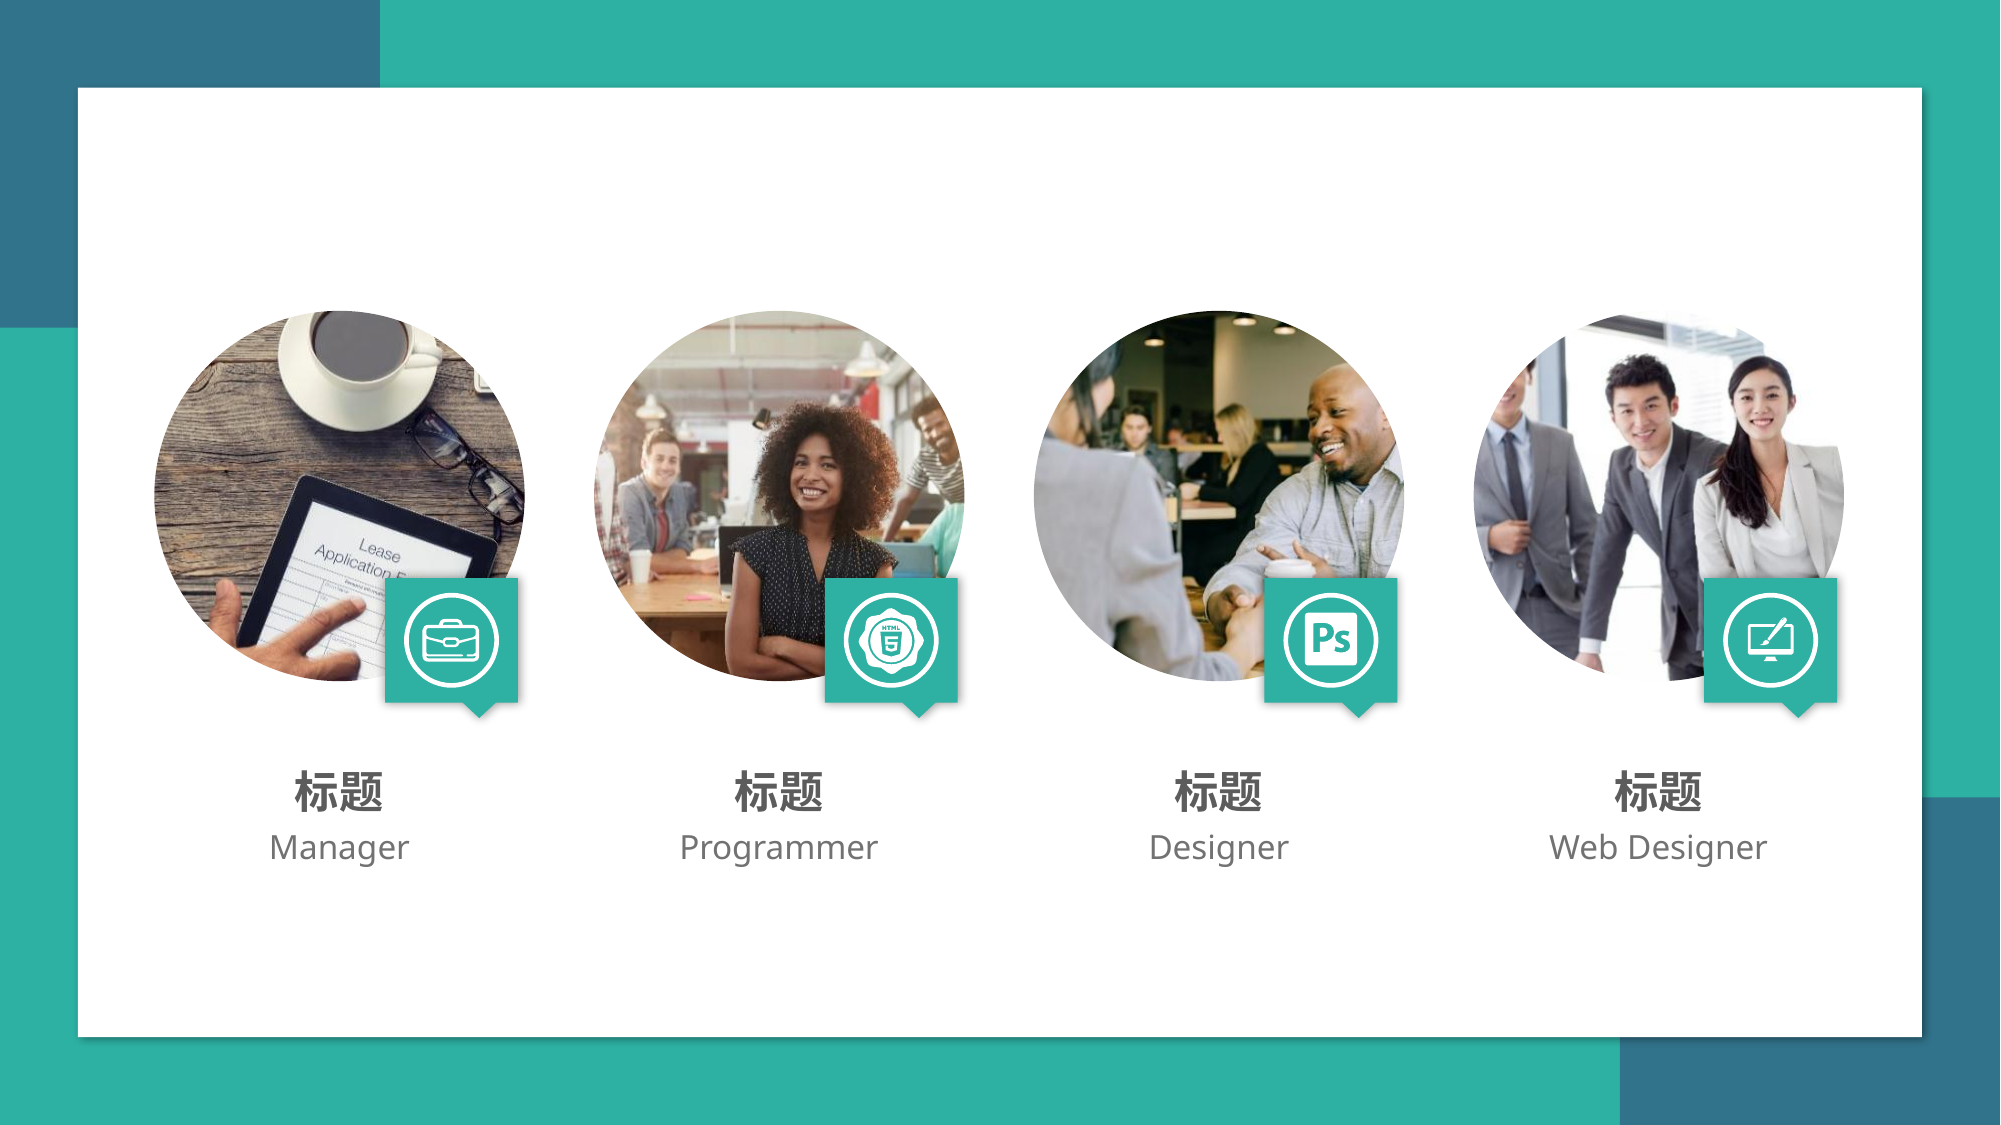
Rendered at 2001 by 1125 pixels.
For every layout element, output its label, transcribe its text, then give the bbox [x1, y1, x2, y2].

text_box Designer [1044, 825, 1394, 868]
text_box Programmer [604, 825, 955, 868]
picture [594, 310, 965, 682]
picture [1473, 310, 1844, 682]
picture [1033, 310, 1405, 682]
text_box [1264, 578, 1398, 703]
text_box 标题 [1483, 769, 1834, 812]
text_box 标题 [604, 769, 955, 812]
text_box 标题 [164, 769, 515, 812]
text_box Manager [164, 825, 515, 868]
picture [154, 310, 525, 682]
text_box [824, 578, 958, 703]
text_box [1704, 578, 1838, 703]
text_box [385, 578, 519, 703]
text_box Web Designer [1483, 825, 1834, 868]
text_box 标题 [1044, 769, 1394, 812]
